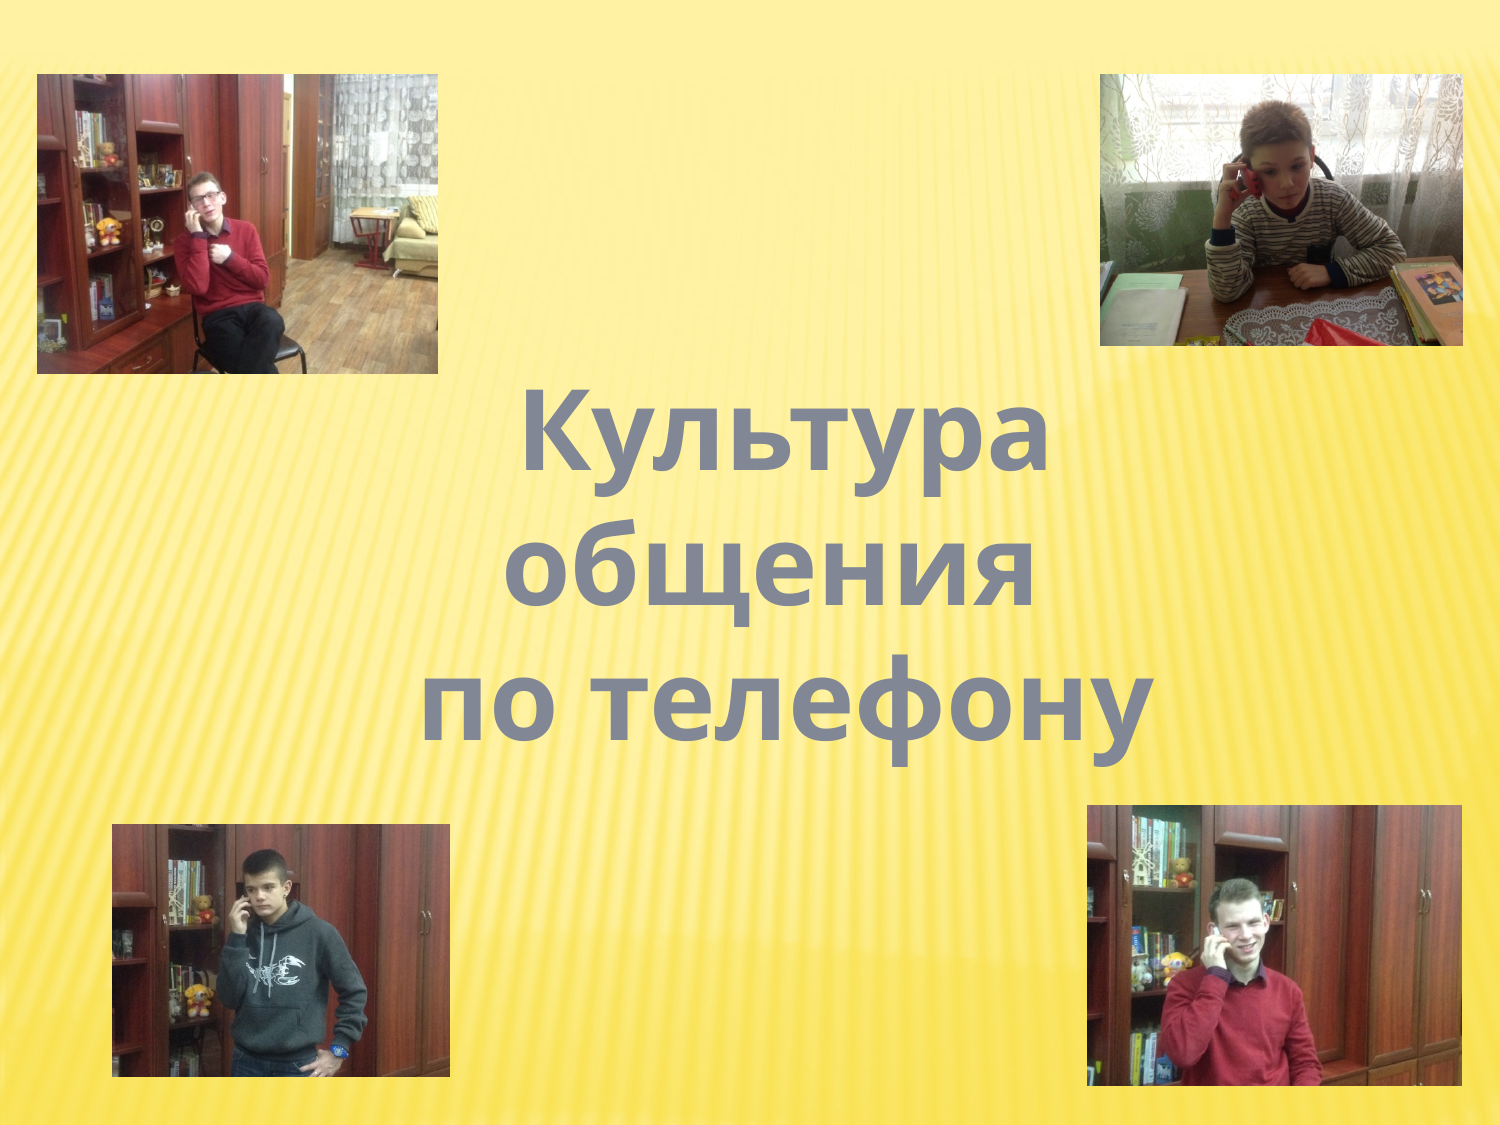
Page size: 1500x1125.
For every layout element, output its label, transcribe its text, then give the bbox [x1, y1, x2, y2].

picture [1087, 805, 1462, 1086]
picture [1099, 74, 1463, 347]
text_box Культура общения по телефону [237, 349, 1334, 770]
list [37, 74, 438, 374]
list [112, 824, 451, 1078]
